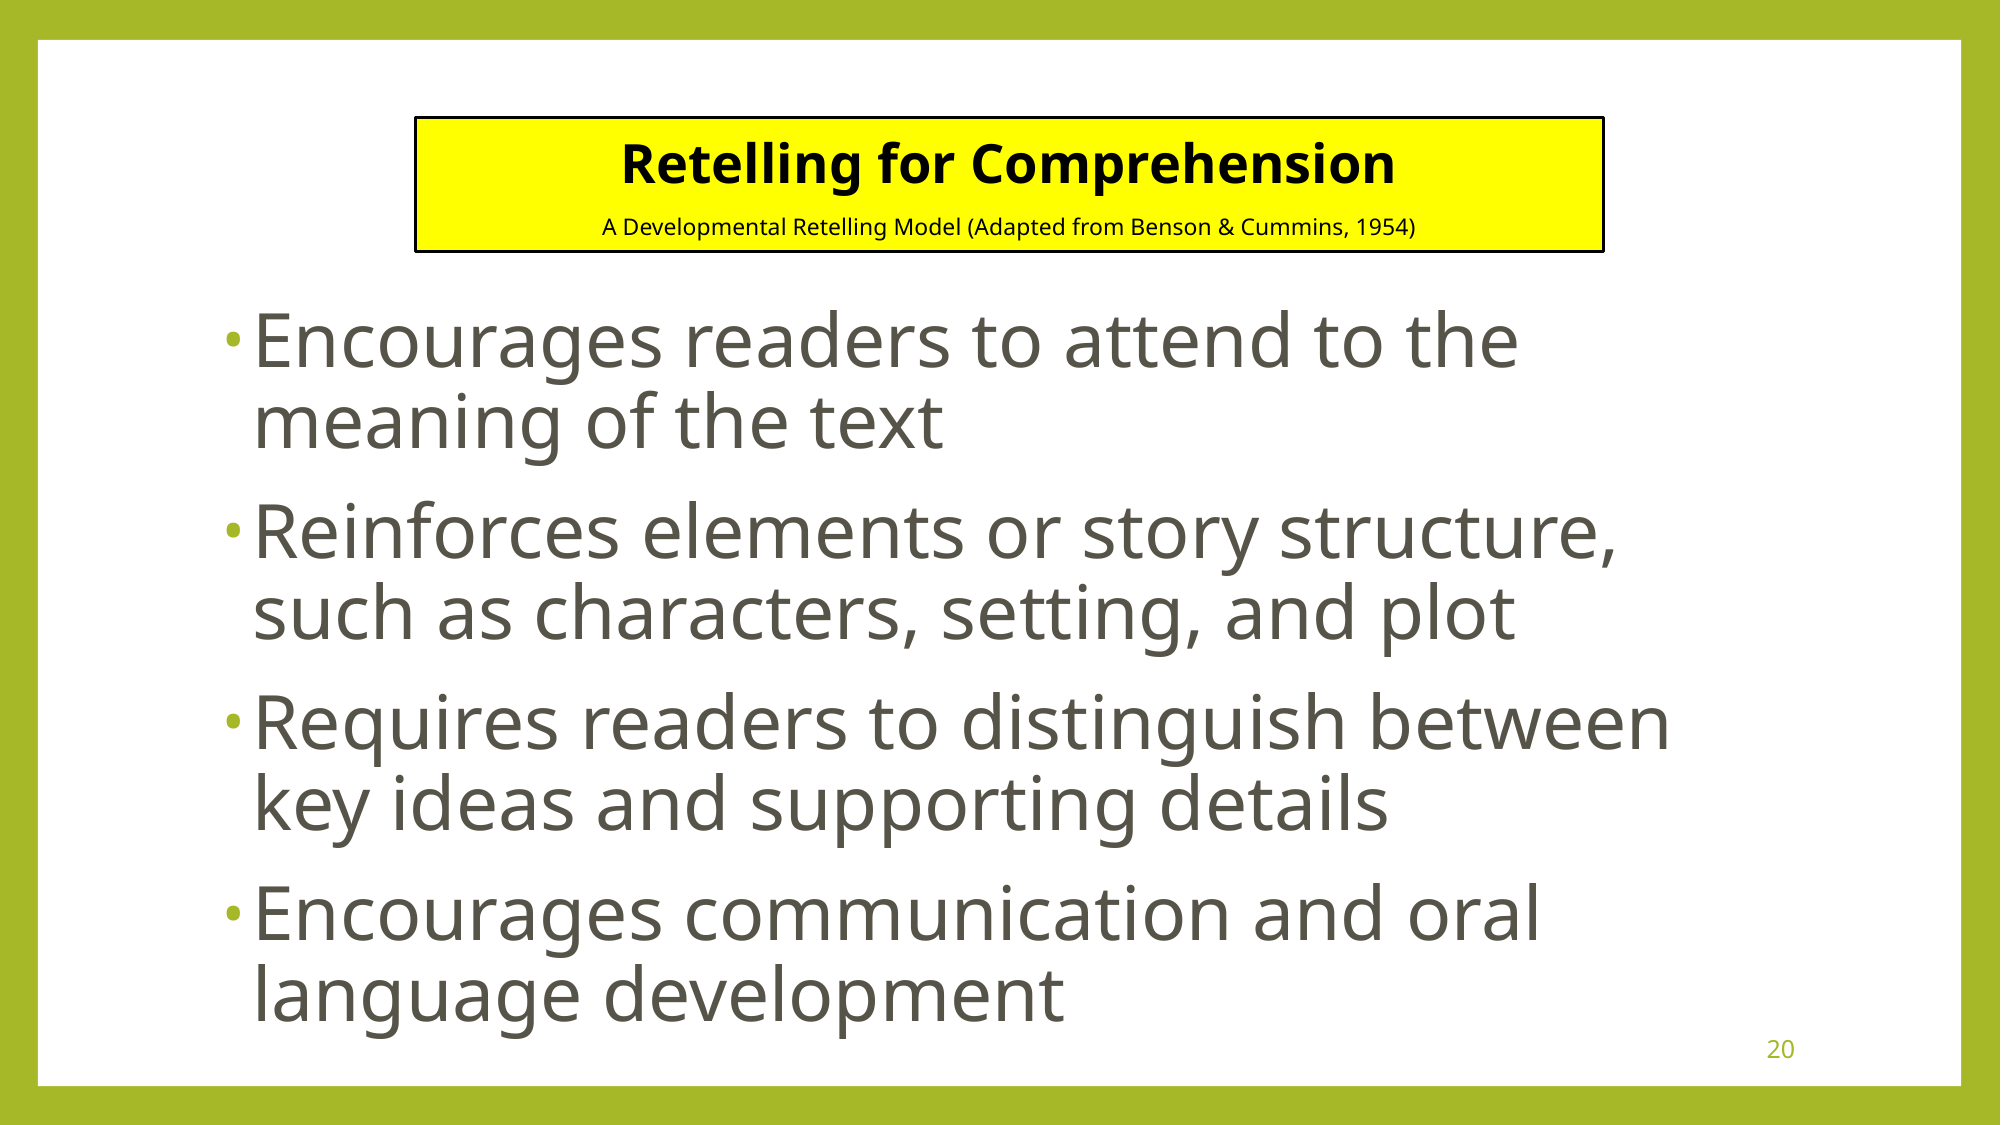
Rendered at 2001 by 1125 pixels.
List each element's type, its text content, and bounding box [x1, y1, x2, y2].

text_box Retelling for Comprehension A Developmental Retelling Model (Adapted from Benson & Cummins, 1954) [415, 117, 1604, 252]
list Encourages readers to attend to the meaning of the text Reinforces elements or story structure, such as characters, setting, and plot Requires readers to distinguish between key ideas and supporting details Encourages communication and oral language development [199, 295, 1820, 1125]
slide_number 20 [1530, 1020, 1811, 1081]
